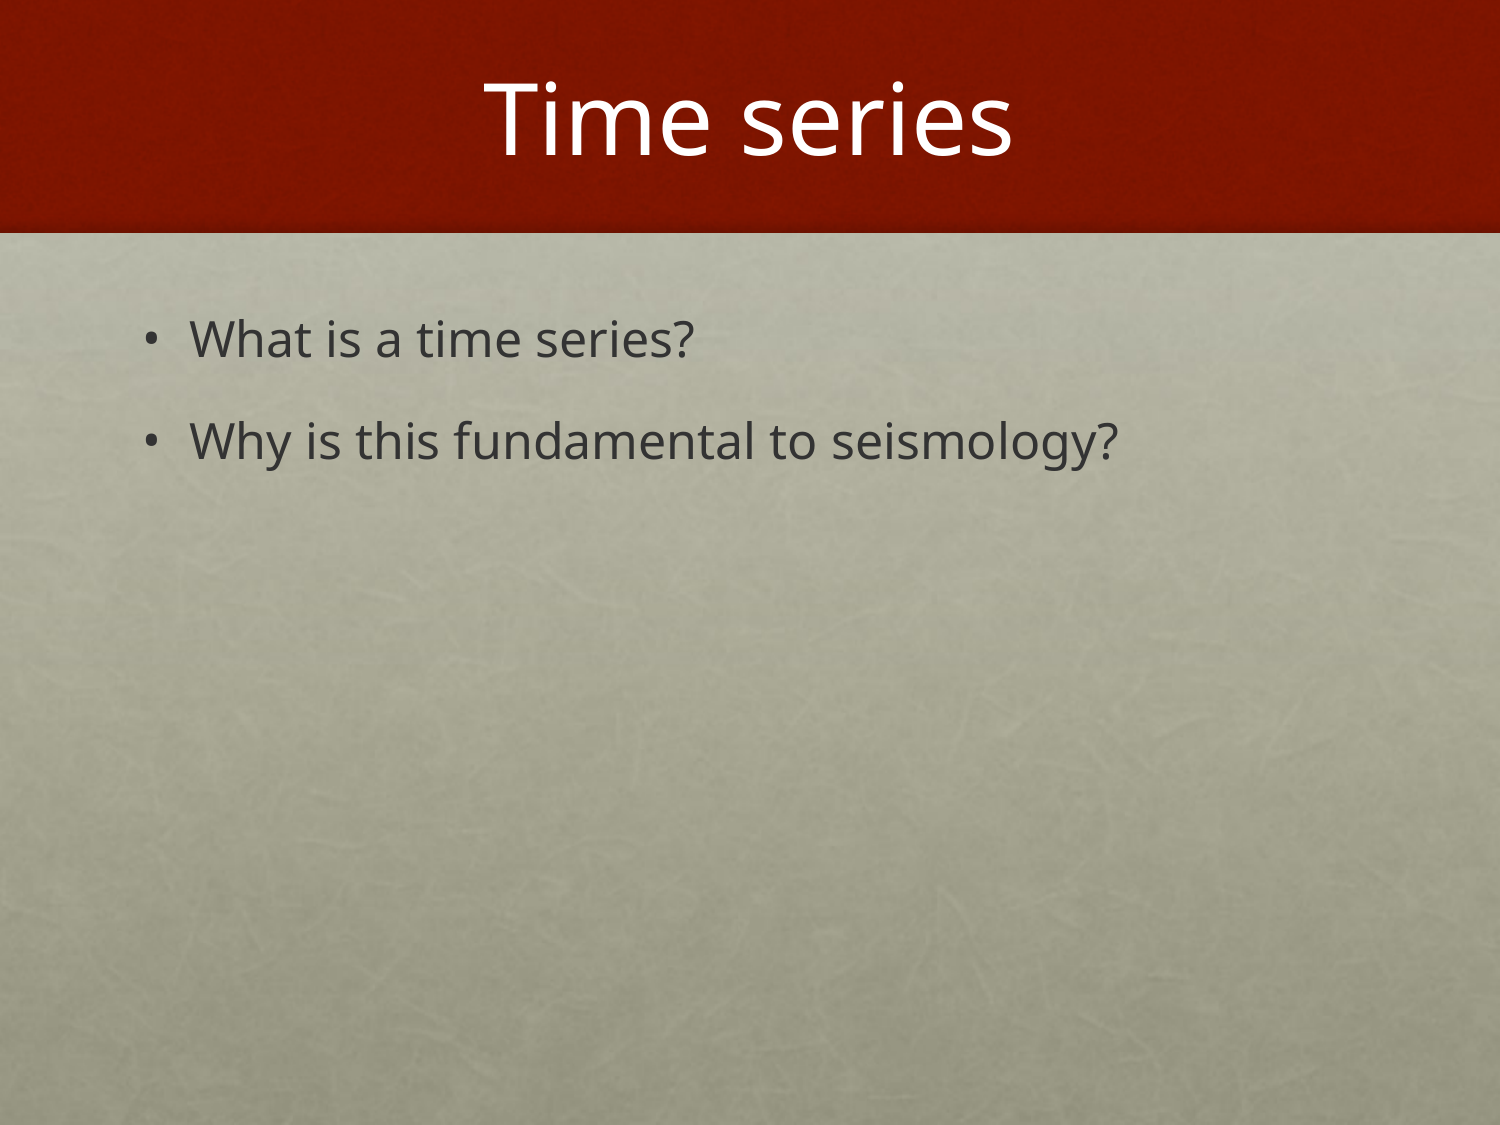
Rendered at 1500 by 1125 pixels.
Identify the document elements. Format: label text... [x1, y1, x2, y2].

picture [0, 214, 1500, 1125]
list What is a time series? Why is this fundamental to seismology? [127, 299, 1372, 1005]
title Time series [127, 10, 1372, 221]
